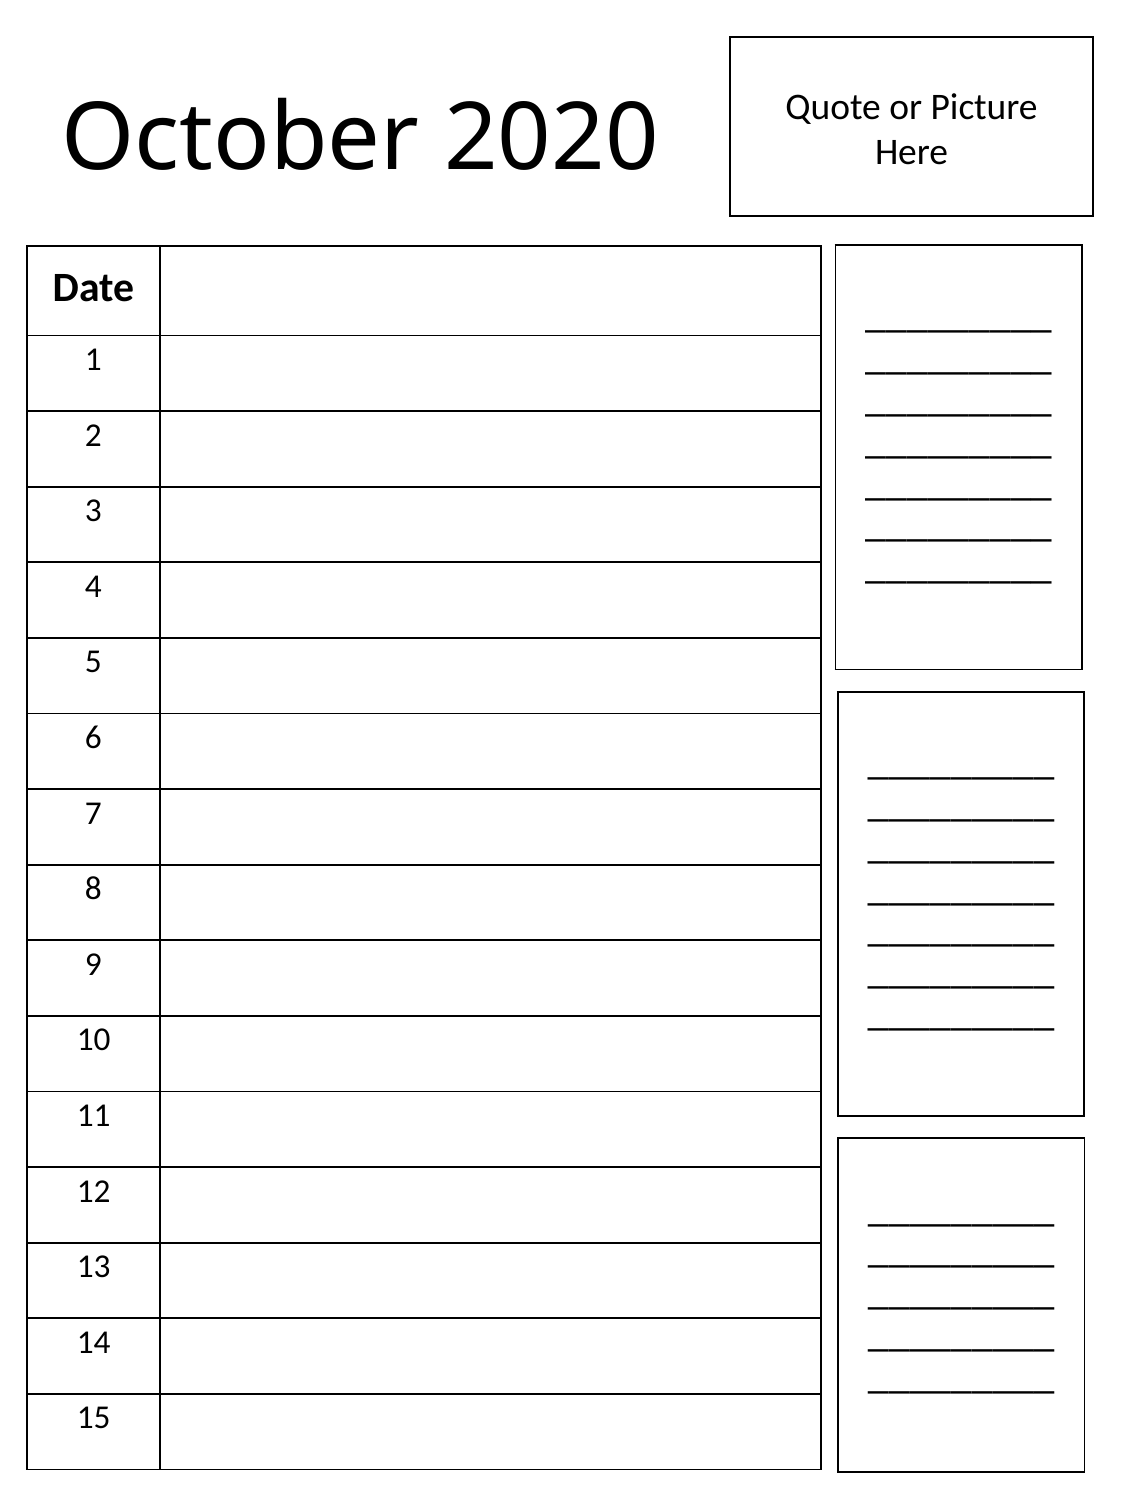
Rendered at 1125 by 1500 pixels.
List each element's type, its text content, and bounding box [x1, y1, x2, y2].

table_header _____________________________________________ [839, 1139, 1084, 1471]
table_header _______________________________________________________________ [839, 693, 1083, 1115]
table_cell 4 [28, 563, 159, 637]
table_cell 9 [28, 941, 159, 1015]
table_cell [161, 714, 820, 788]
table_cell [161, 1395, 820, 1469]
table_cell 12 [28, 1168, 159, 1242]
table_cell 5 [28, 639, 159, 713]
table_cell [161, 1092, 820, 1166]
table_cell [161, 866, 820, 939]
table_cell [161, 1319, 820, 1393]
table_cell [161, 639, 820, 713]
table_cell 8 [28, 866, 159, 939]
table_cell 14 [28, 1319, 159, 1393]
table_header _______________________________________________________________ [836, 246, 1081, 669]
table_cell [161, 790, 820, 864]
table_cell 2 [28, 412, 159, 486]
table_header Date [28, 247, 159, 335]
table_cell 11 [28, 1092, 159, 1166]
table_cell [161, 1017, 820, 1091]
table_header [161, 247, 820, 335]
table_cell 1 [28, 336, 159, 410]
title October 2020 [46, 56, 729, 197]
text_box Quote or Picture Here [729, 36, 1094, 217]
table_cell [161, 1168, 820, 1242]
table_cell [161, 941, 820, 1015]
table_cell [161, 336, 820, 410]
table_cell [161, 488, 820, 561]
table_cell [161, 412, 820, 486]
table_cell 6 [28, 714, 159, 788]
table_cell [161, 563, 820, 637]
table_cell 15 [28, 1395, 159, 1469]
table_cell 10 [28, 1017, 159, 1091]
table_cell [161, 1244, 820, 1317]
table_cell 13 [28, 1244, 159, 1317]
table_cell 7 [28, 790, 159, 864]
table_cell 3 [28, 488, 159, 561]
